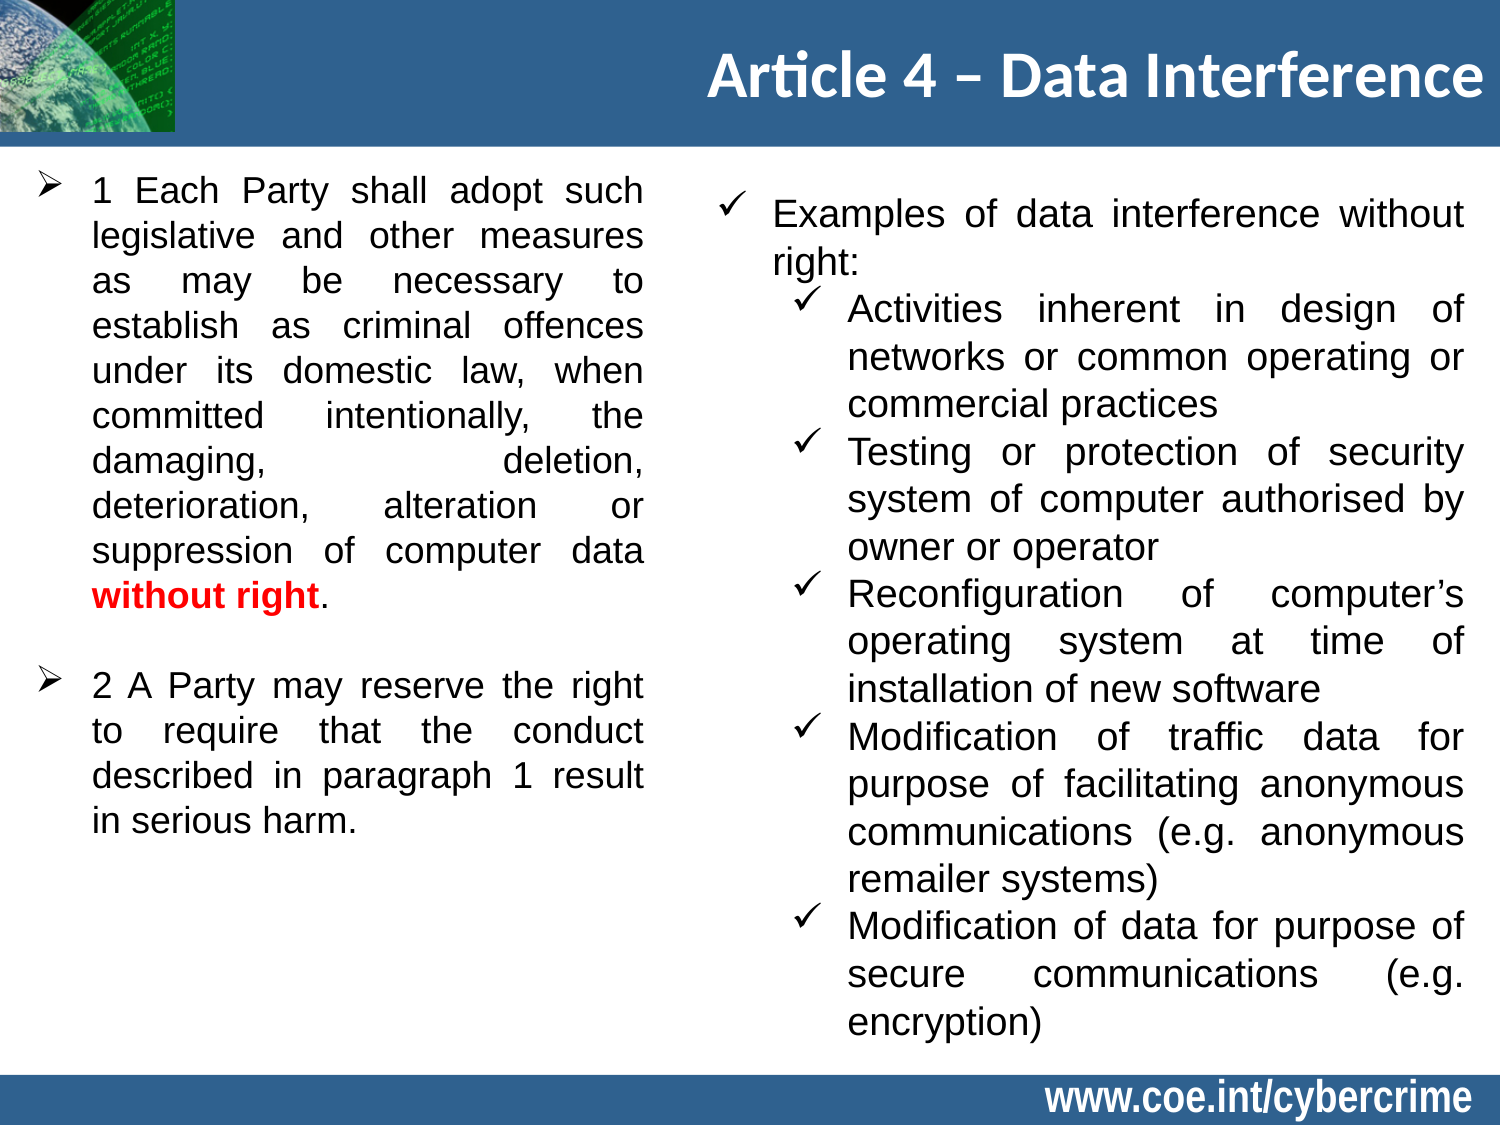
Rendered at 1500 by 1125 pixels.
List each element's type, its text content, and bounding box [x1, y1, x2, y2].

text_box Article 4 – Data Interference [0, 0, 1500, 149]
text_box www.coe.int/cybercrime [1030, 1059, 1500, 1125]
text_box Examples of data interference without right: Activities inherent in design of networks or common operating or commercial practices Testing or protection of security system of computer authorised by owner or operator Reconfiguration of computer’s operating system at time of installation of new software Modification of traffic data for purpose of facilitating anonymous communications (e.g. anonymous remailer systems) Modification of data for purpose of secure communications (e.g. encryption) [701, 180, 1480, 1051]
picture [0, 0, 175, 132]
text_box [0, 1073, 1030, 1125]
text_box 1 Each Party shall adopt such legislative and other measures as may be necessary to establish as criminal offences under its domestic law, when committed intentionally, the damaging, deletion, deterioration, alteration or suppression of computer data without right. 2 A Party may reserve the right to require that the conduct described in paragraph 1 result in serious harm. [20, 158, 659, 848]
